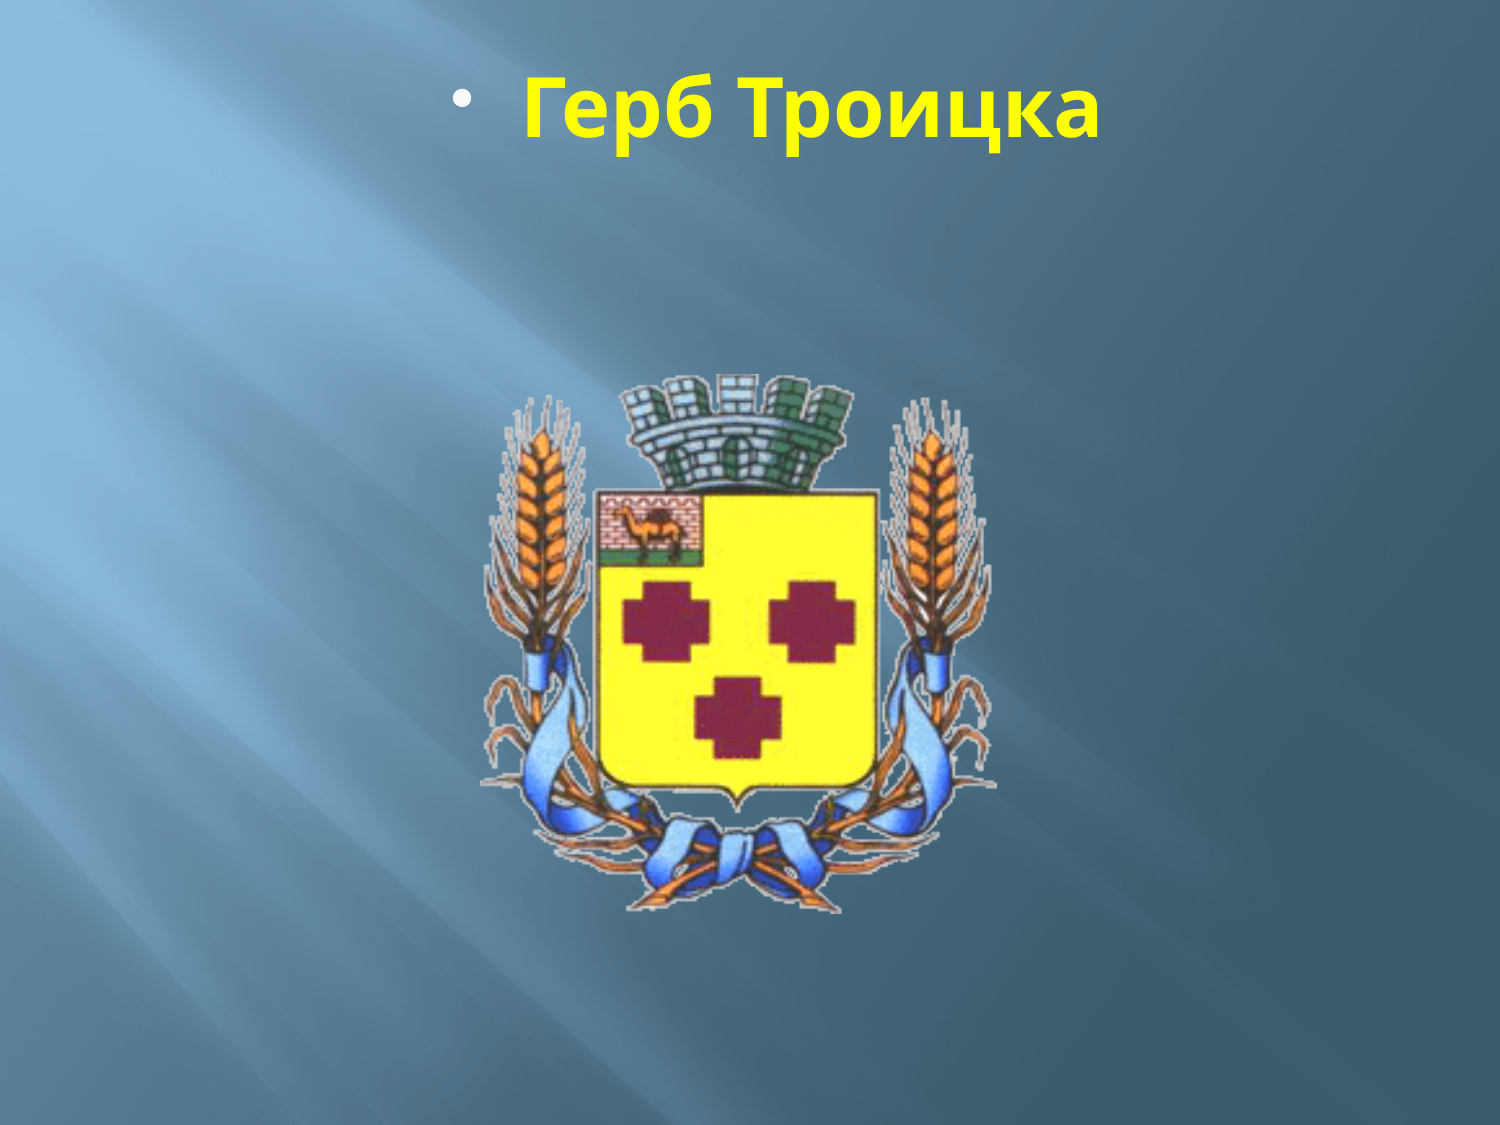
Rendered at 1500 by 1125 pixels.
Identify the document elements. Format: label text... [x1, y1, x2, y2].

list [480, 374, 997, 915]
list Герб Троицка [222, 46, 1313, 235]
